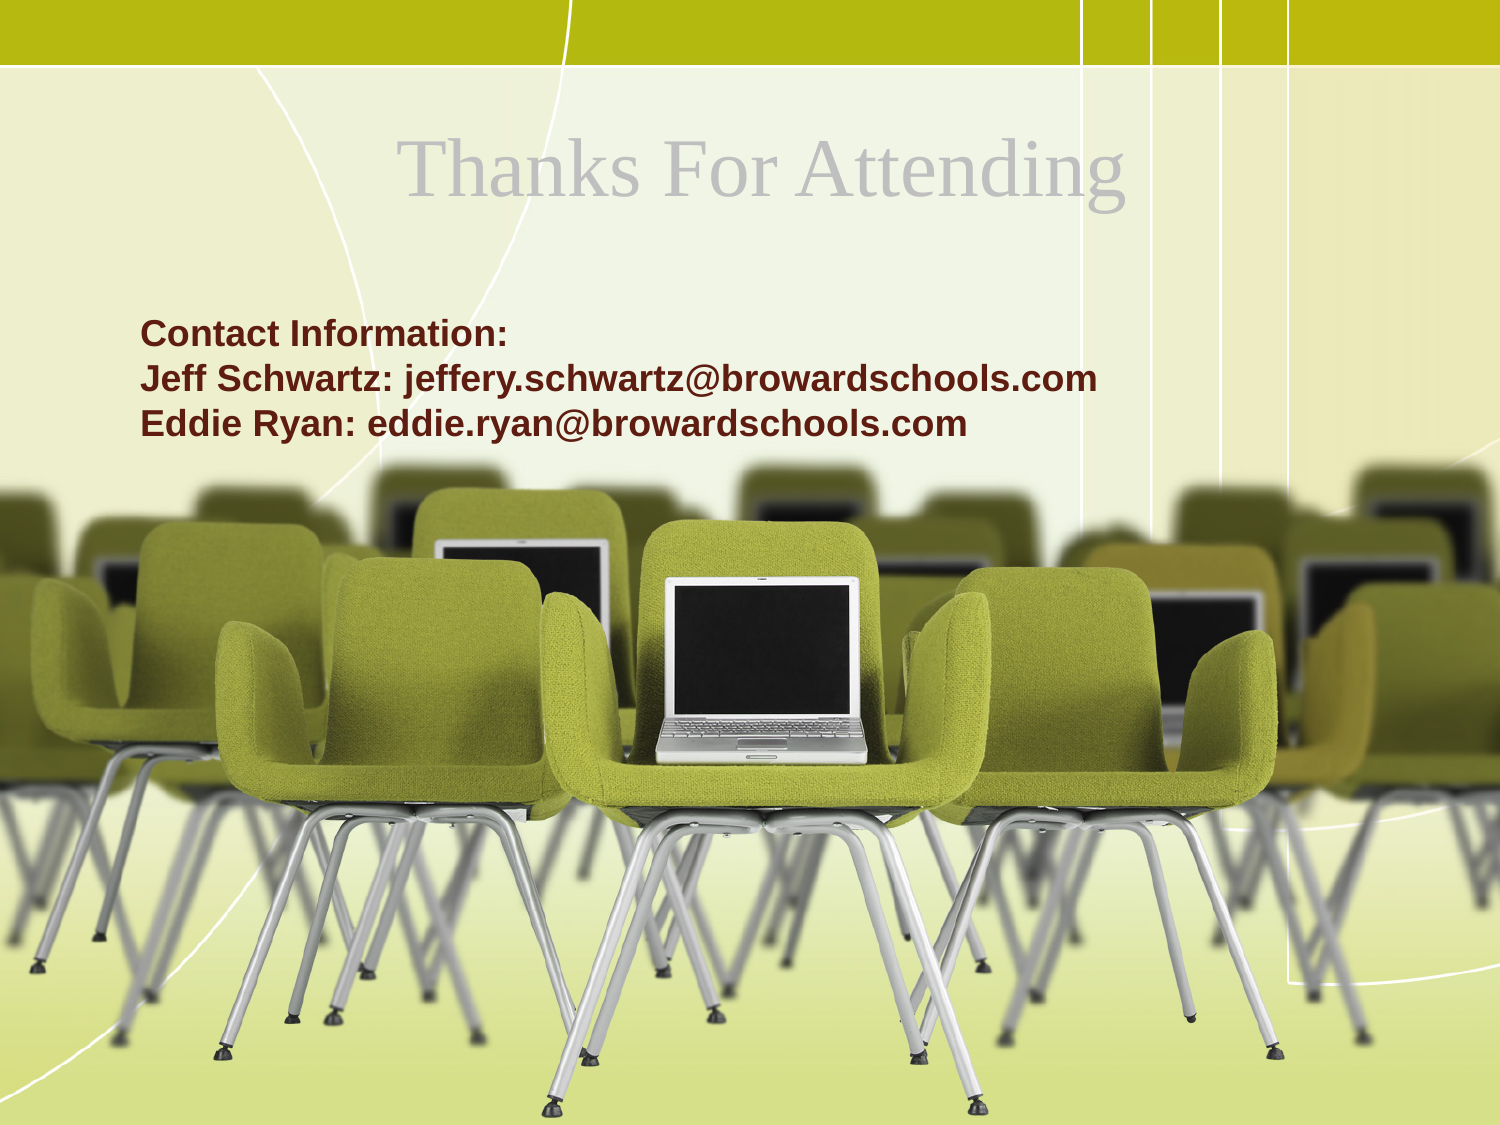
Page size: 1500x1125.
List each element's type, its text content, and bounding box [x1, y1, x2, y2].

title Contact Information: Jeff Schwartz: jeffery.schwartz@browardschools.com Eddie Ryan: eddie.ryan@browardschools.com [124, 222, 1401, 538]
list Thanks For Attending [124, 0, 1401, 222]
picture [0, 0, 1500, 1125]
